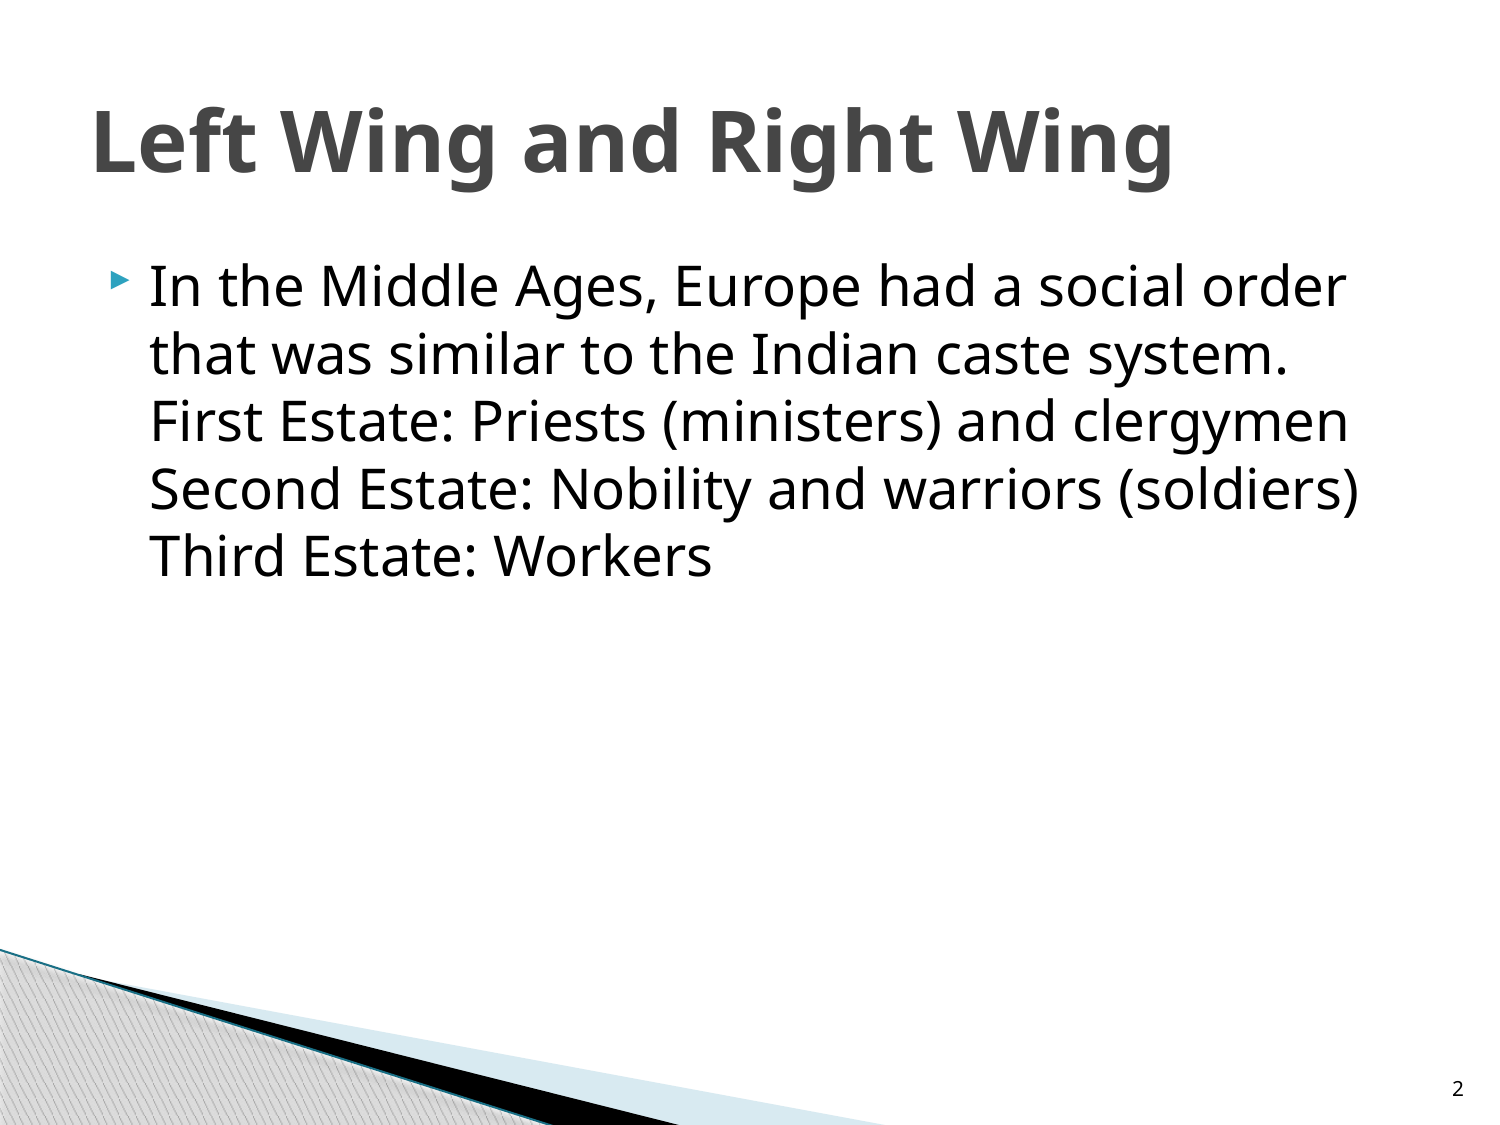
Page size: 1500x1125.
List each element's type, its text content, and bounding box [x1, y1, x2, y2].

title Left Wing and Right Wing [75, 45, 1425, 233]
slide_number 2 [1418, 1051, 1479, 1112]
list In the Middle Ages, Europe had a social order that was similar to the Indian caste system. First Estate: Priests (ministers) and clergymen Second Estate: Nobility and warriors (soldiers) Third Estate: Workers [75, 243, 1425, 986]
